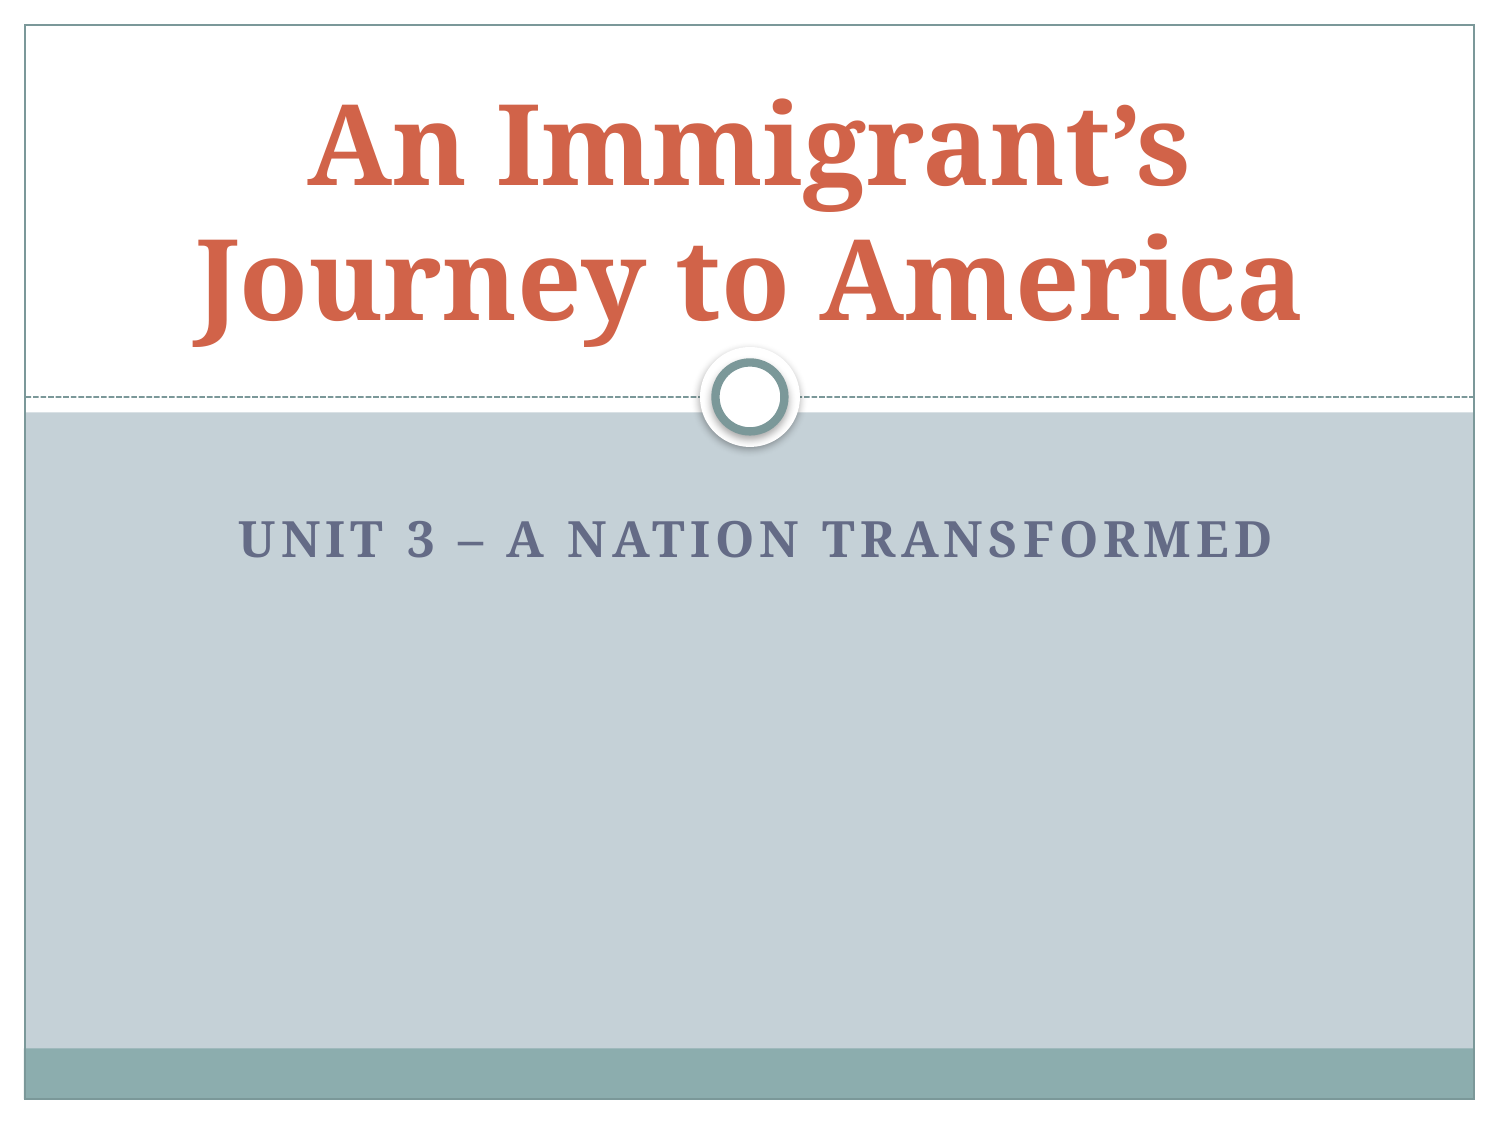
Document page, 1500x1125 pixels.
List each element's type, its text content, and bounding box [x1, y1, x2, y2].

subtitle Unit 3 – A nation Transformed [150, 500, 1363, 1038]
title An Immigrant’s Journey to America [112, 62, 1388, 350]
